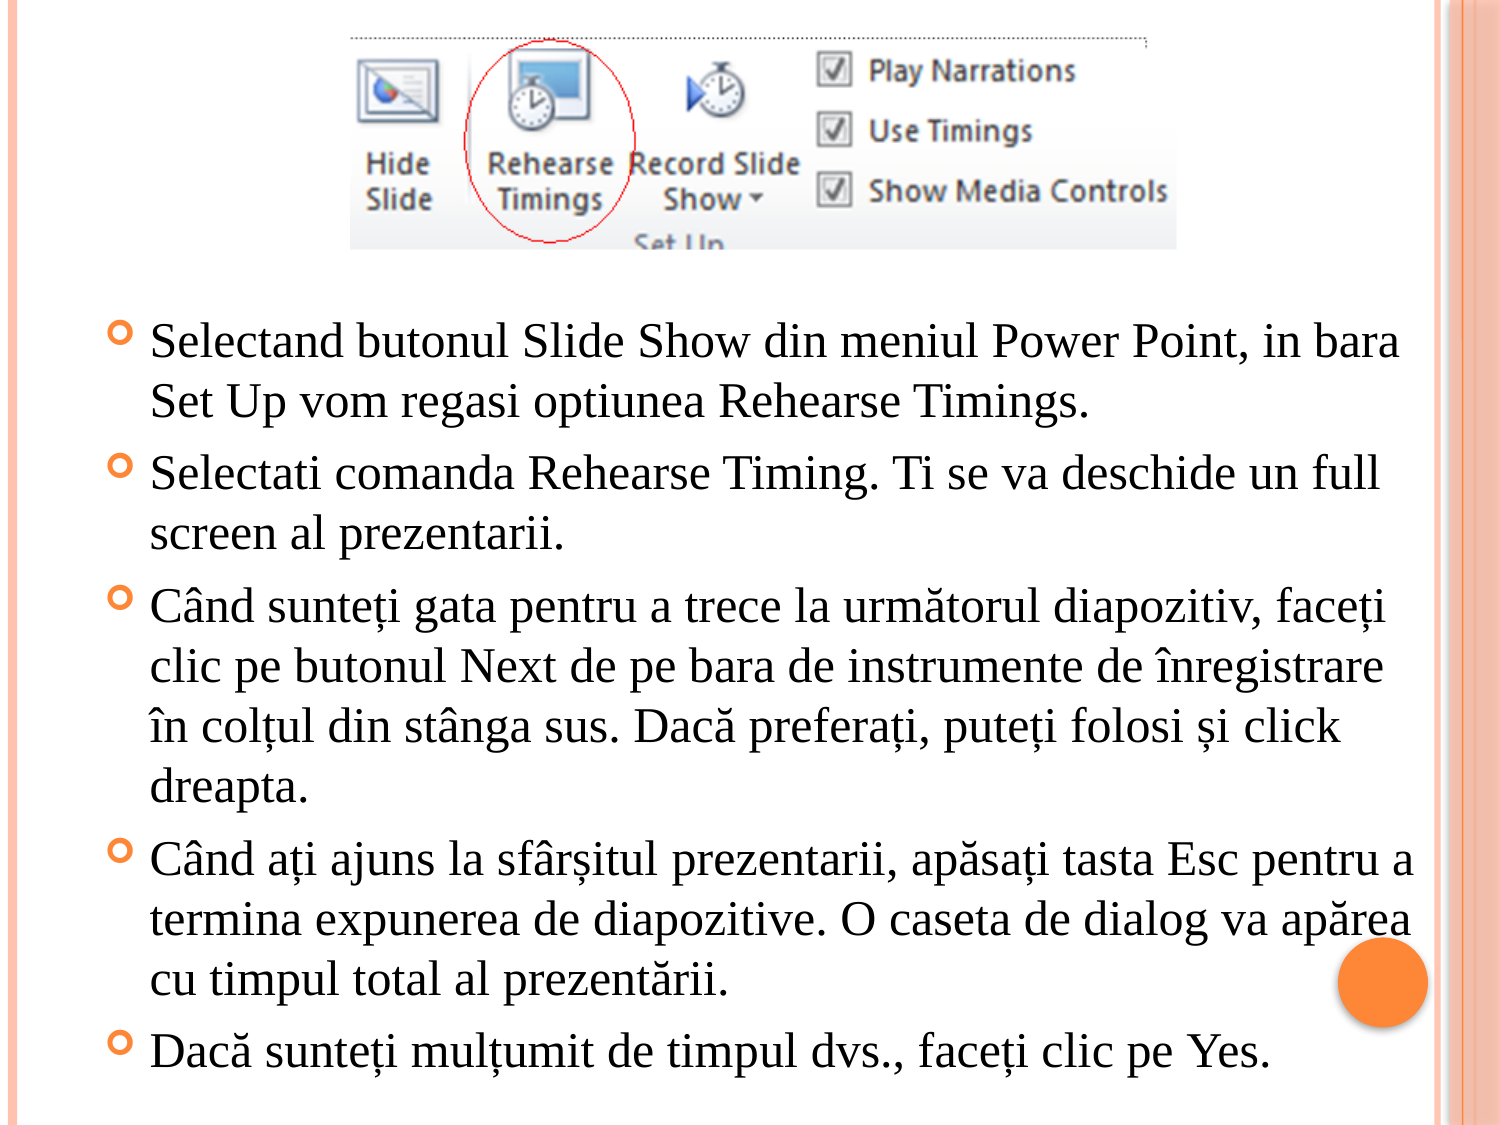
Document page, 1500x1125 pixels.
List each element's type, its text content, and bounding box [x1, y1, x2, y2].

picture [349, 33, 1181, 254]
list Selectand butonul Slide Show din meniul Power Point, in bara Set Up vom regasi optiunea Rehearse Timings. Selectati comanda Rehearse Timing. Ti se va deschide un full screen al prezentarii. Când sunteți gata pentru a trece la următorul diapozitiv, faceți clic pe butonul Next de pe bara de instrumente de înregistrare în colțul din stânga sus. Dacă preferați, puteți folosi și click dreapta. Când ați ajuns la sfârșitul prezentarii, apăsați tasta Esc pentru a termina expunerea de diapozitive. O caseta de dialog va apărea cu timpul total al prezentării. Dacă sunteți mulțumit de timpul dvs., faceți clic pe Yes. [89, 299, 1440, 1043]
